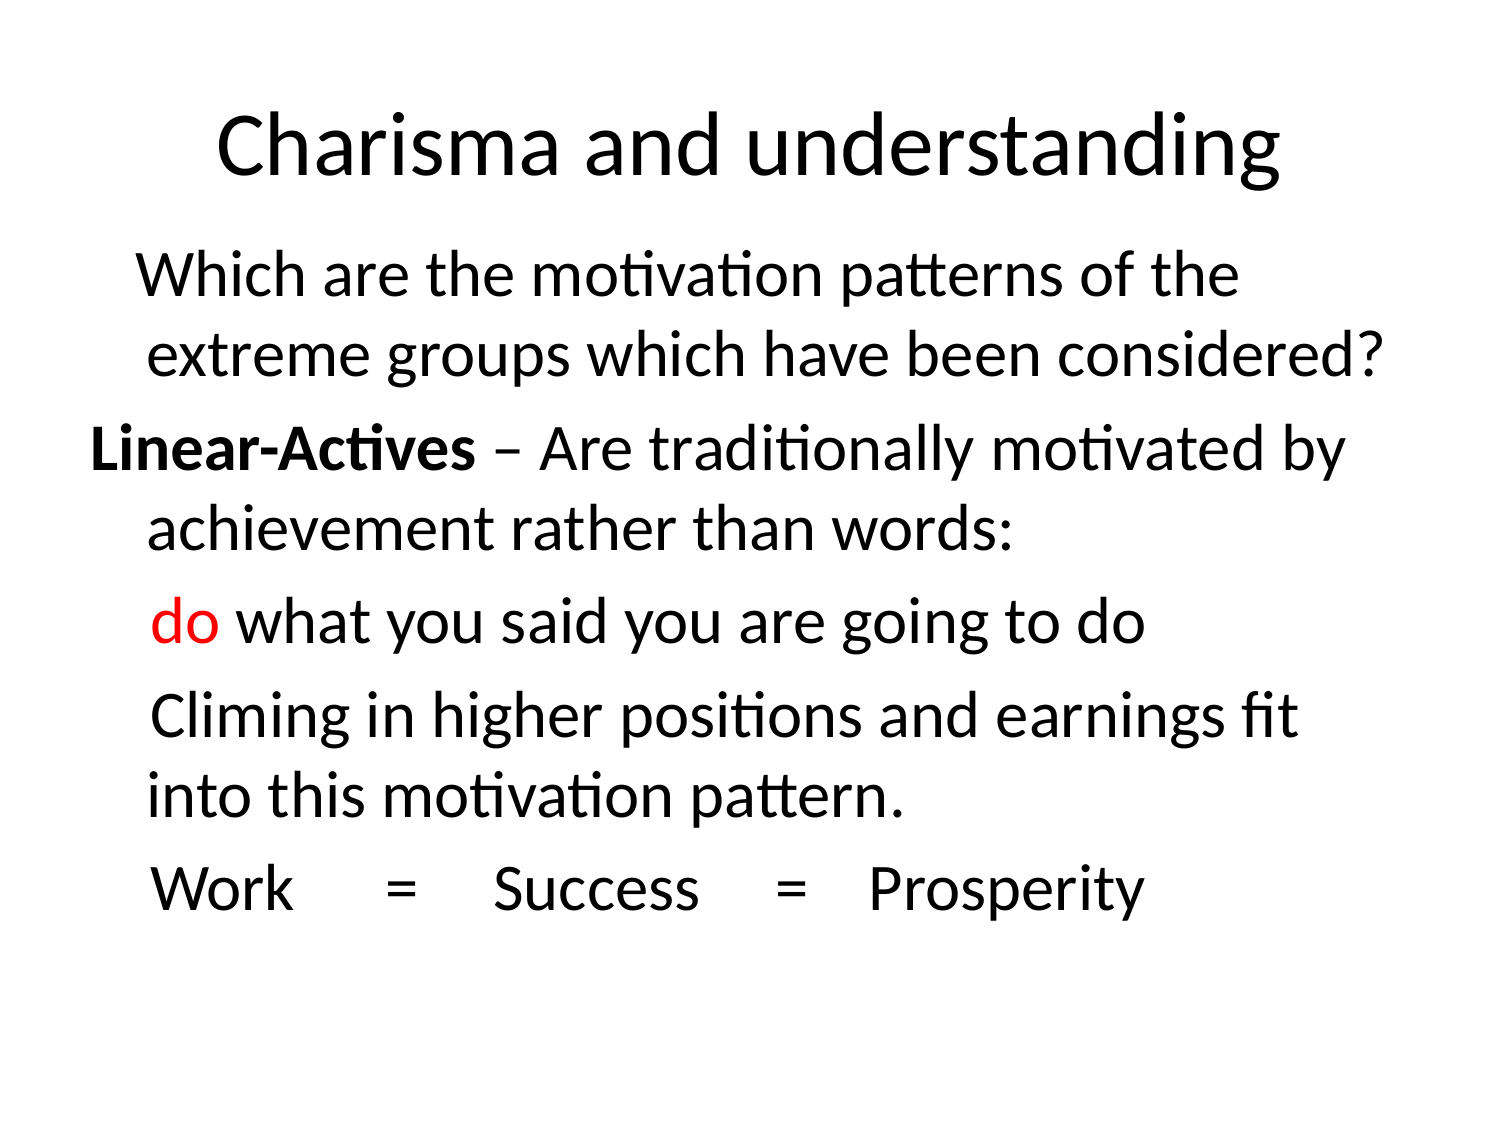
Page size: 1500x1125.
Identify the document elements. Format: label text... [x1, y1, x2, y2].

title Charisma and understanding [75, 45, 1425, 222]
list Which are the motivation patterns of the extreme groups which have been considered? Linear-Actives – Are traditionally motivated by achievement rather than words: do what you said you are going to do Climing in higher positions and earnings fit into this motivation pattern. Work = Success = Prosperity [75, 222, 1425, 1005]
